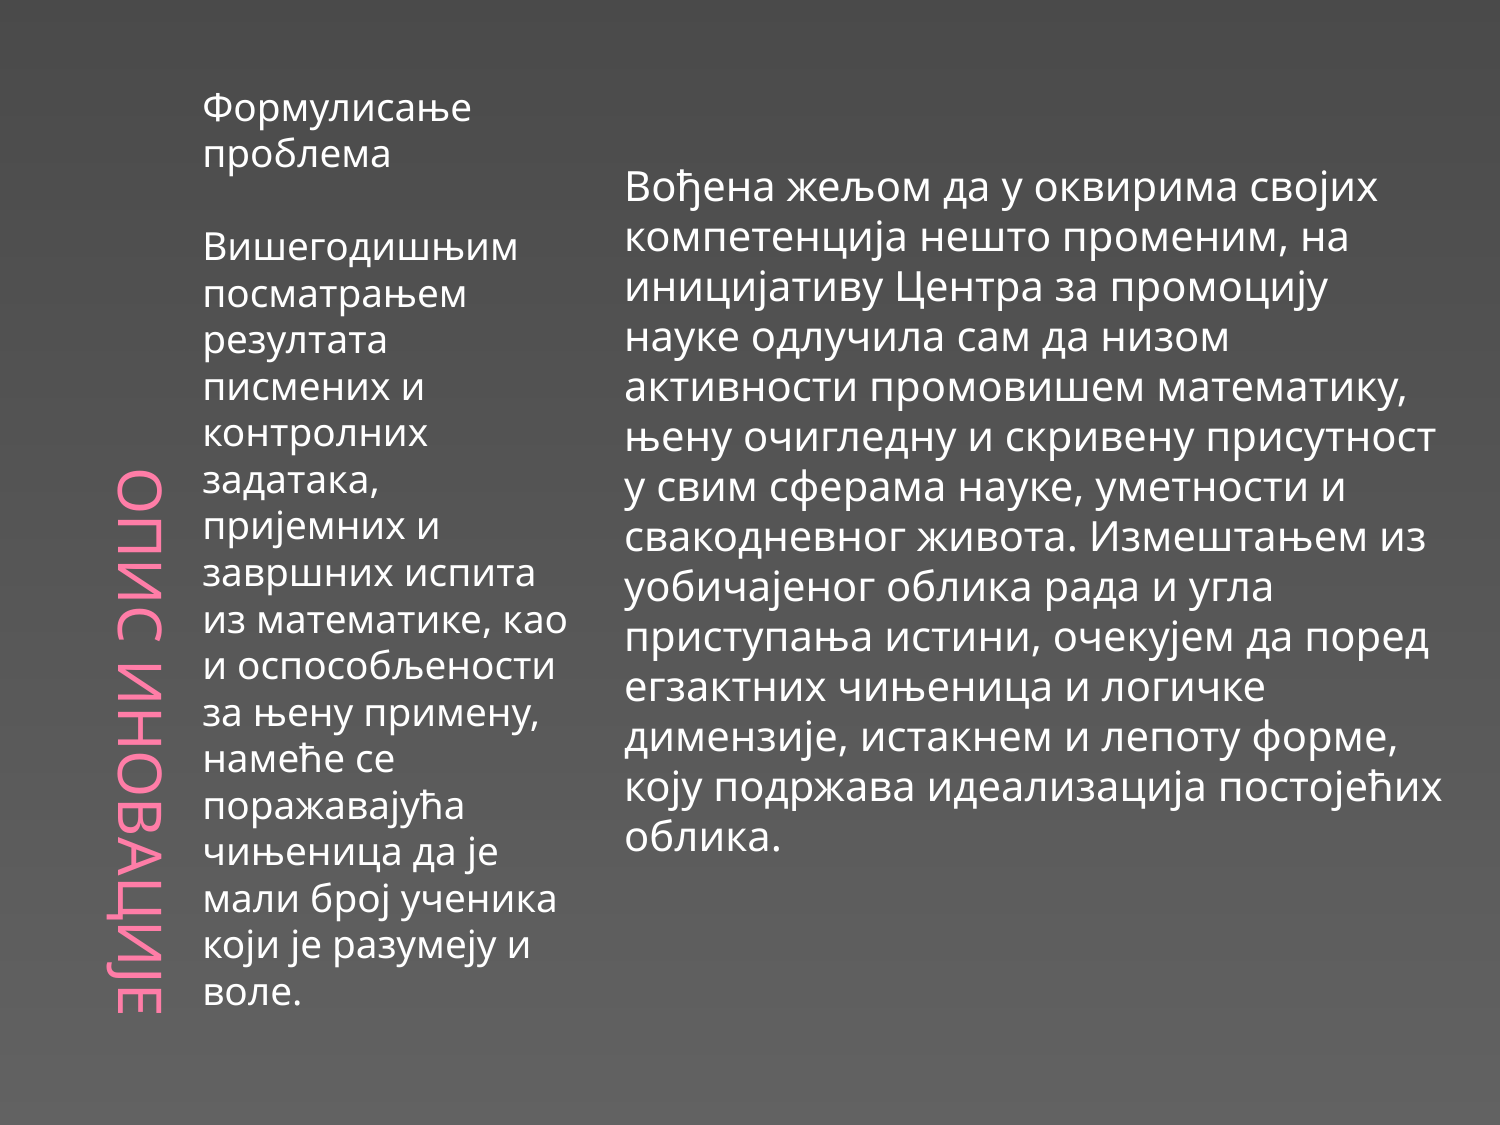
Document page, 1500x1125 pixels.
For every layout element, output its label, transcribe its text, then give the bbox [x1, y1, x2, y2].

list Формулисање проблема Вишегодишњим посматрањем резултата писмених и контролних задатака, пријемних и завршних испита из математике, као и оспособљености за њену примену, намеће се поражавајућа чињеница да је мали број ученика који је разумеју и воле. [187, 75, 588, 1050]
title Опис иновације [36, 60, 186, 1036]
list Вођена жељом да у оквирима својих компетенција нешто променим, на иницијативу Центра за промоцију науке одлучила сам да низом активности промовишем математику, њену очигледну и скривену присутност у свим сферама науке, уметности и свакодневног живота. Измештањем из уобичајеног облика рада и угла приступања истини, очекујем да поред егзактних чињеница и логичке димензије, истакнем и лепоту форме, коју подржава идеализација постојећих облика. [598, 52, 1465, 1035]
